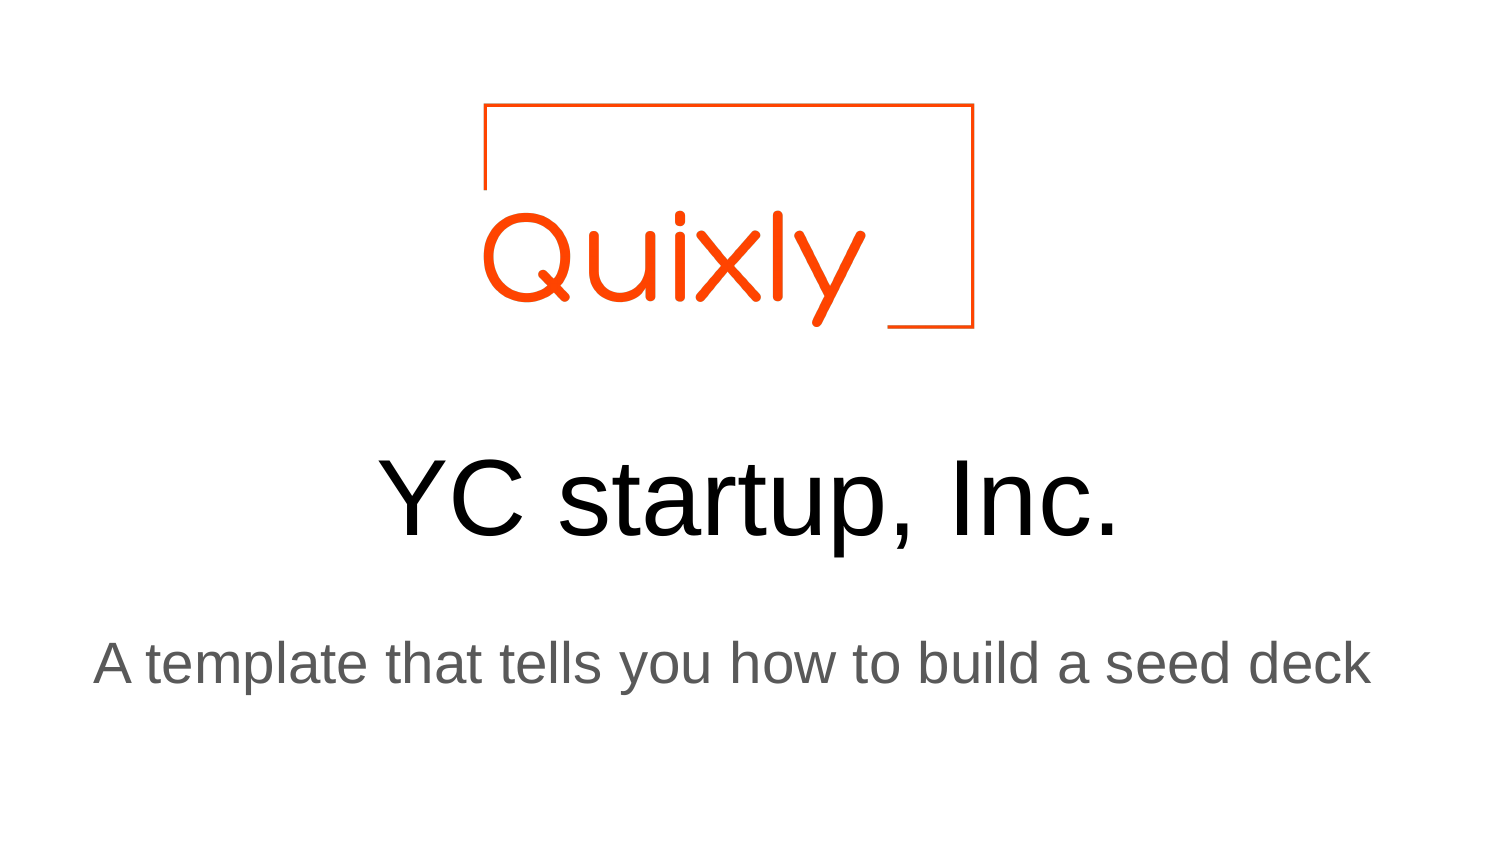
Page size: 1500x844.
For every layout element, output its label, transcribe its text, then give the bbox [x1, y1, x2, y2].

title YC startup, Inc. [51, 355, 1449, 573]
picture [439, 0, 1017, 434]
subtitle A template that tells you how to build a seed deck [34, 610, 1433, 741]
